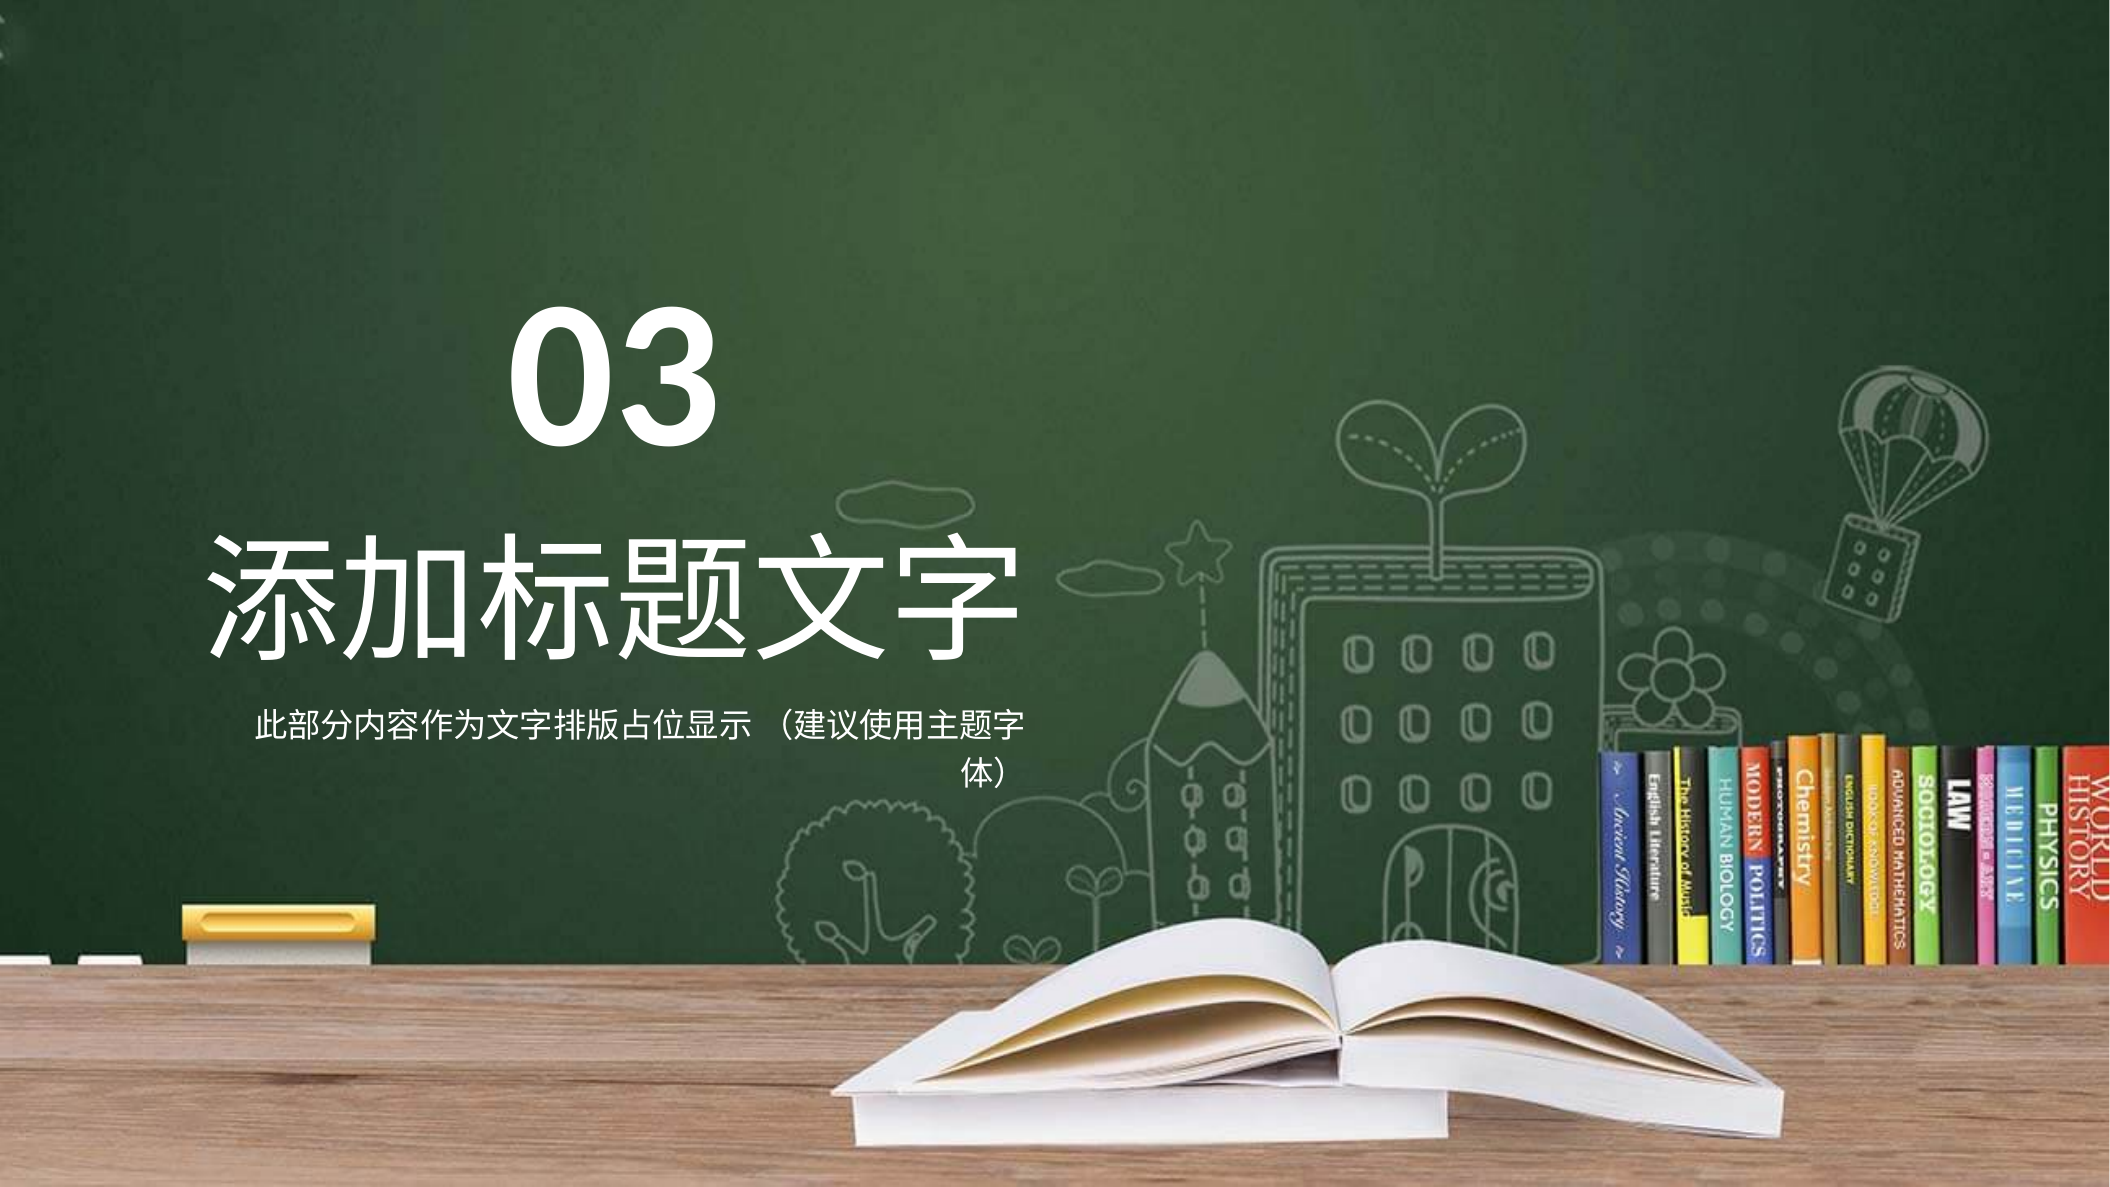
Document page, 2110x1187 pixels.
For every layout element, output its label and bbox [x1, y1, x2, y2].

text_box [0, 0, 2110, 1187]
text_box [0, 253, 1262, 753]
